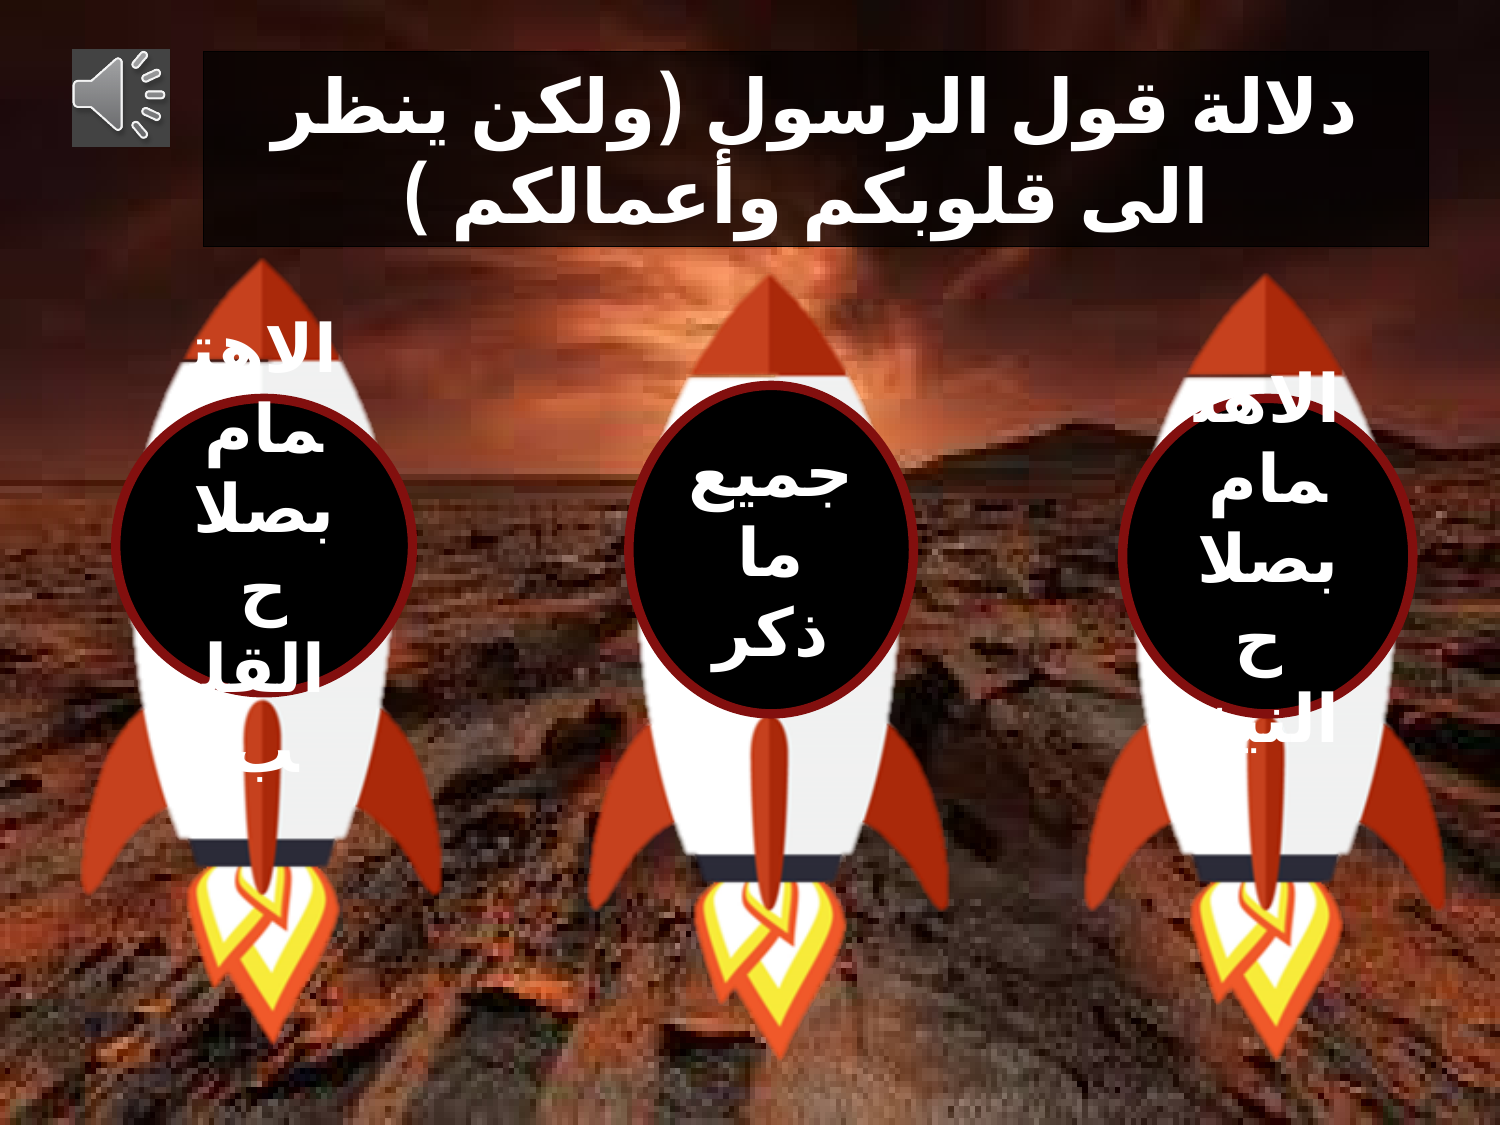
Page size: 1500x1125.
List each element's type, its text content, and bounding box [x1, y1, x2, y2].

text_box دلالة قول الرسول (ولكن ينظر الى قلوبكم وأعمالكم ) [203, 51, 1429, 247]
picture [0, 0, 1500, 1125]
